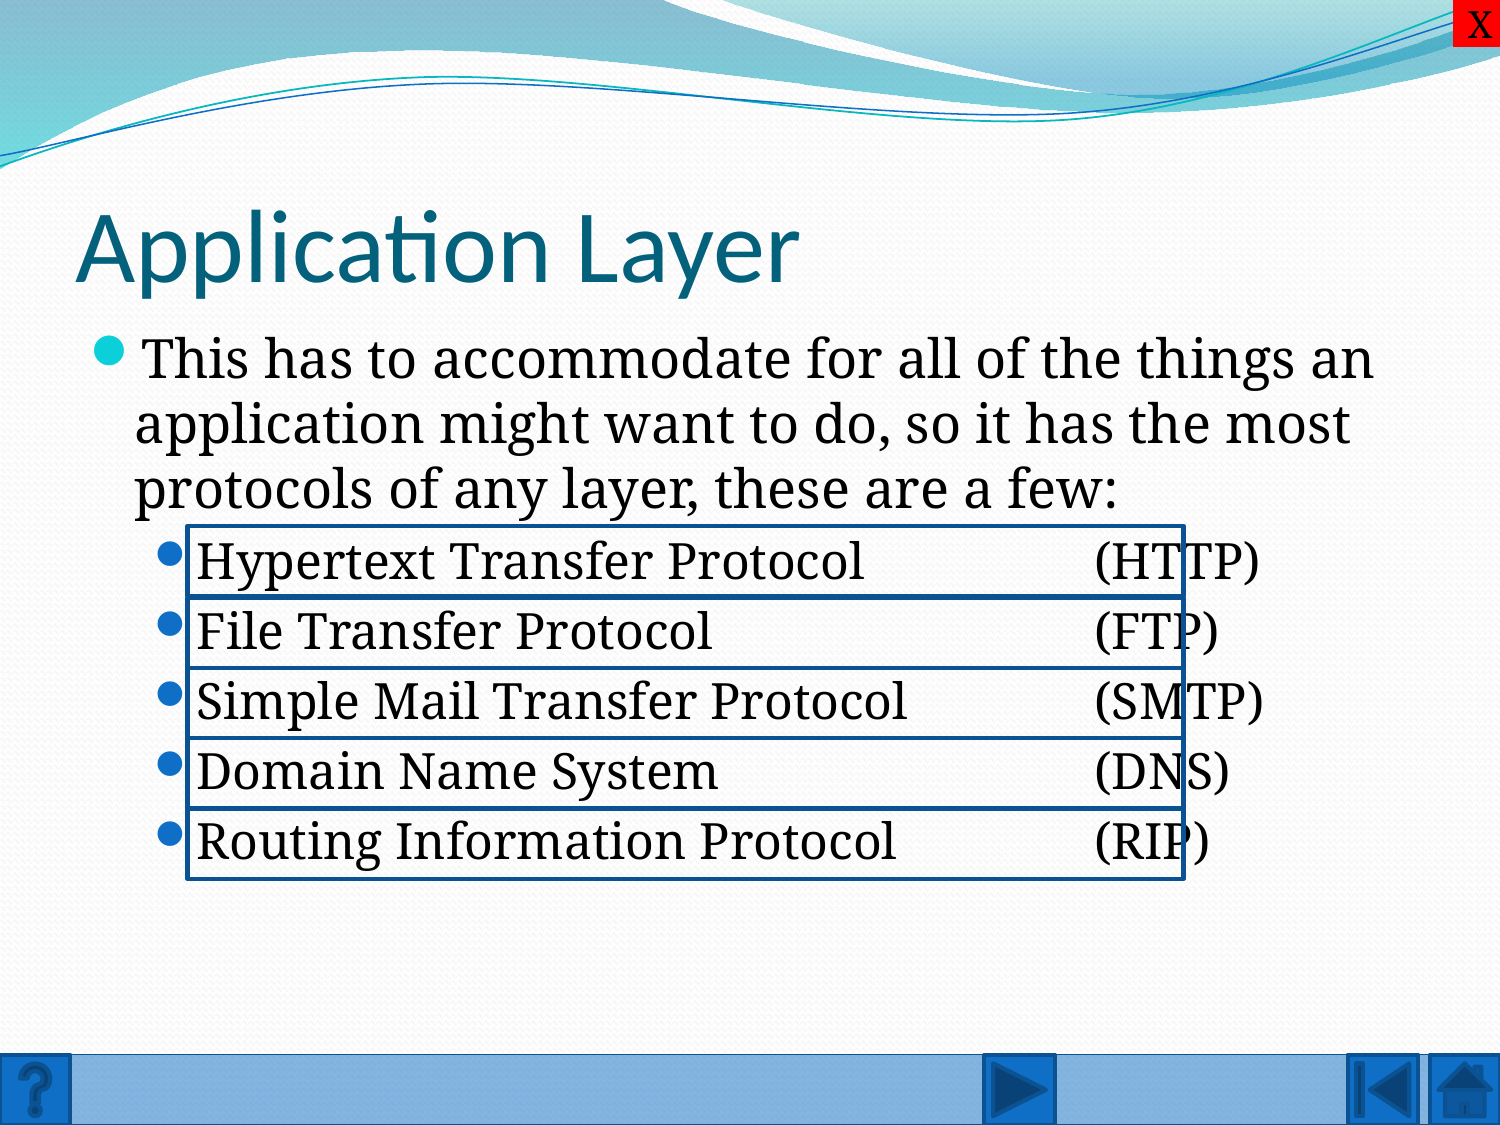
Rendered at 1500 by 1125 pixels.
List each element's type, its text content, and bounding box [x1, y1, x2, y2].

text_box [72, 1053, 982, 1125]
text_box [1420, 1053, 1428, 1125]
text_box [185, 806, 1186, 881]
text_box [185, 666, 1186, 736]
text_box X [1451, 0, 1500, 49]
text_box [185, 596, 1186, 666]
text_box [1346, 1053, 1420, 1125]
text_box [185, 524, 1186, 596]
text_box [0, 1053, 72, 1125]
title Application Layer [75, 115, 1425, 303]
text_box [982, 1053, 1057, 1125]
list This has to accommodate for all of the things an application might want to do, so it has the most protocols of any layer, these are a few: Hypertext Transfer Protocol (HTTP) File Transfer Protocol (FTP) Simple Mail Transfer Protocol (SMTP) Domain Name System (DNS) Routing Information Protocol (RIP) [75, 317, 1425, 1038]
text_box [1428, 1053, 1500, 1125]
text_box [185, 736, 1186, 806]
text_box [1057, 1053, 1346, 1125]
